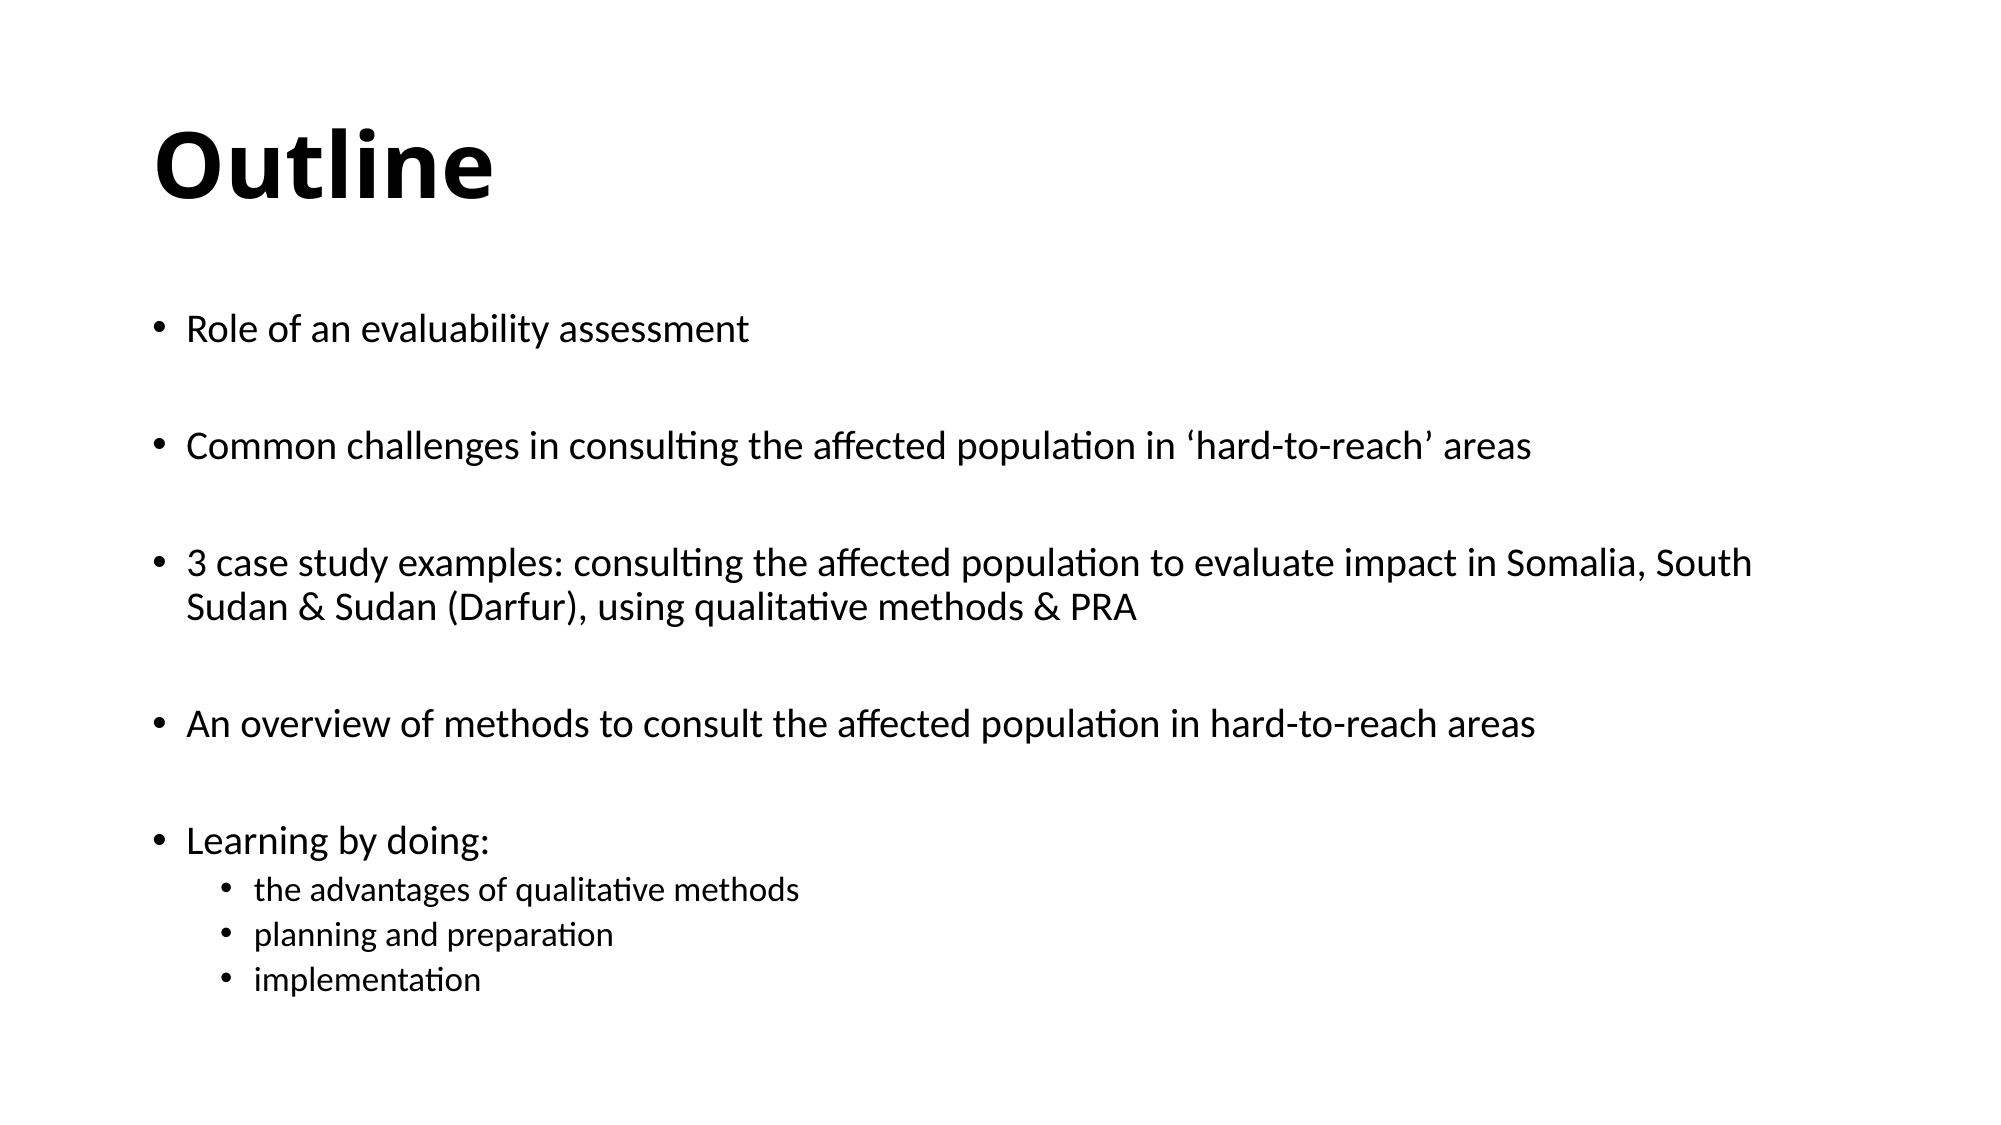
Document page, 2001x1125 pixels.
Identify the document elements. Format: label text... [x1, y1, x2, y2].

title Outline [137, 59, 1863, 278]
list Role of an evaluability assessment Common challenges in consulting the affected population in ‘hard-to-reach’ areas 3 case study examples: consulting the affected population to evaluate impact in Somalia, South Sudan & Sudan (Darfur), using qualitative methods & PRA An overview of methods to consult the affected population in hard-to-reach areas Learning by doing: the advantages of qualitative methods planning and preparation implementation [137, 299, 1863, 1014]
